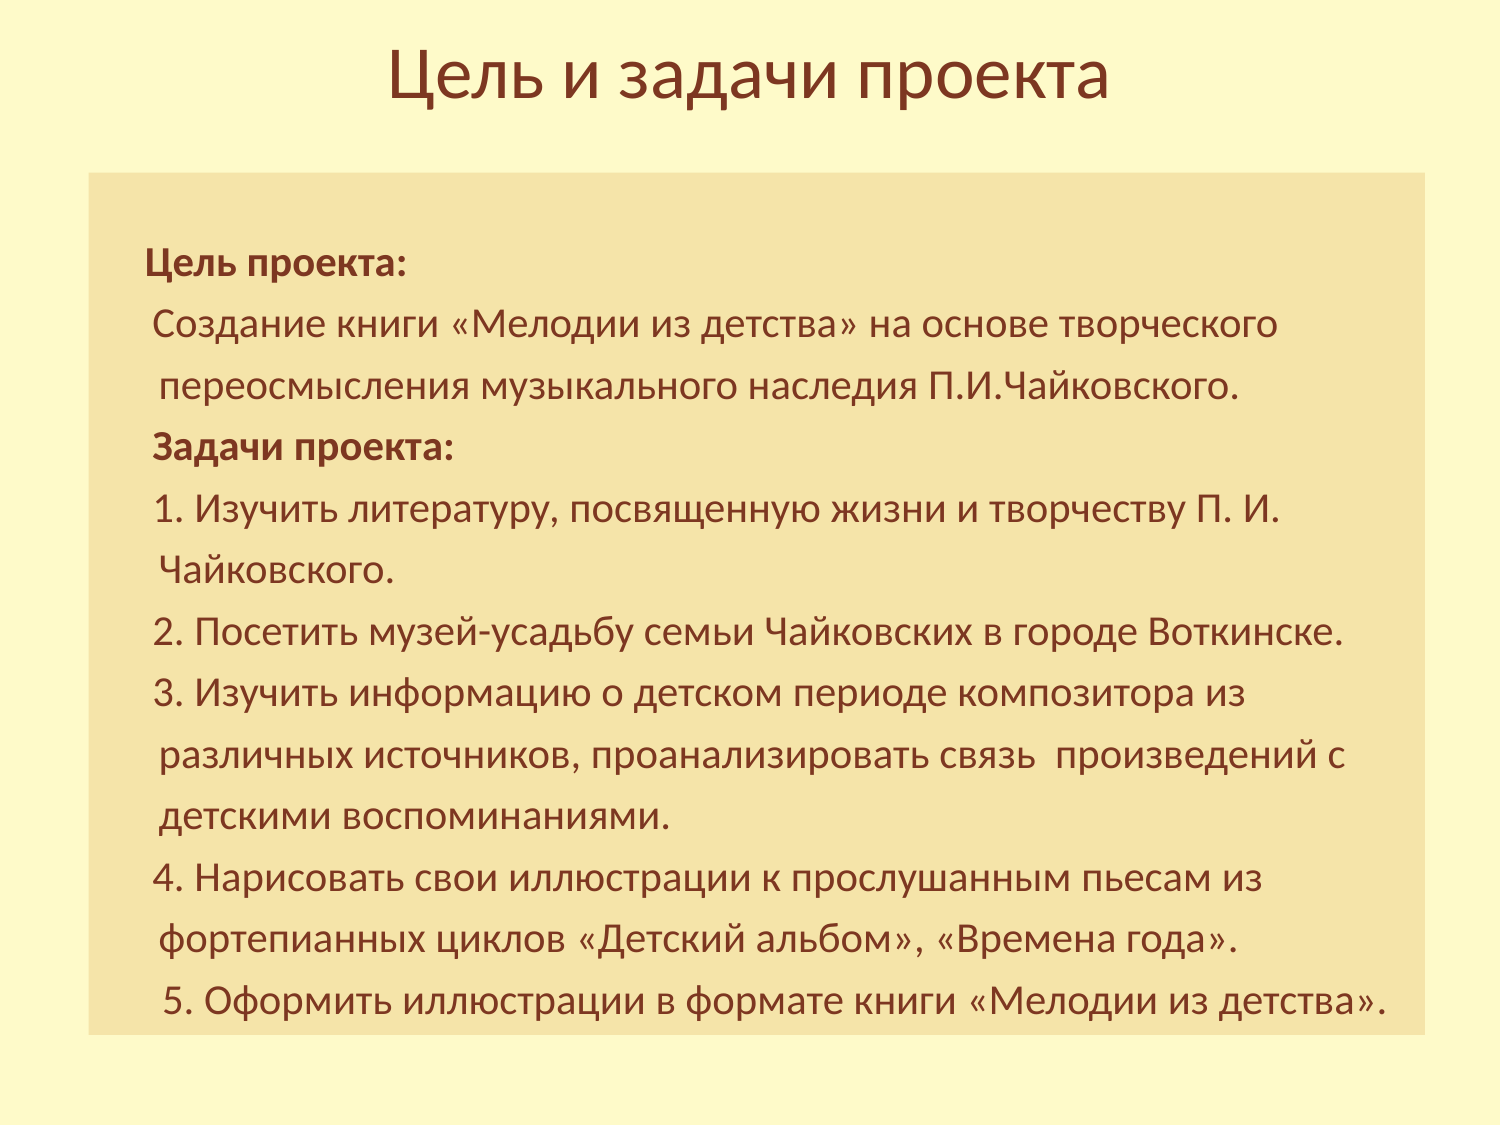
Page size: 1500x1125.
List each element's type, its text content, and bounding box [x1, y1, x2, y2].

list Цель проекта: Создание книги «Мелодии из детства» на основе творческого переосмысления музыкального наследия П.И.Чайковского. Задачи проекта: 1. Изучить литературу, посвященную жизни и творчеству П. И. Чайковского. 2. Посетить музей-усадьбу семьи Чайковских в городе Воткинске. 3. Изучить информацию о детском периоде композитора из различных источников, проанализировать связь произведений с детскими воспоминаниями. 4. Нарисовать свои иллюстрации к прослушанным пьесам из фортепианных циклов «Детский альбом», «Времена года». 5. Оформить иллюстрации в формате книги «Мелодии из детства». [88, 172, 1425, 1035]
title Цель и задачи проекта [75, 0, 1425, 138]
